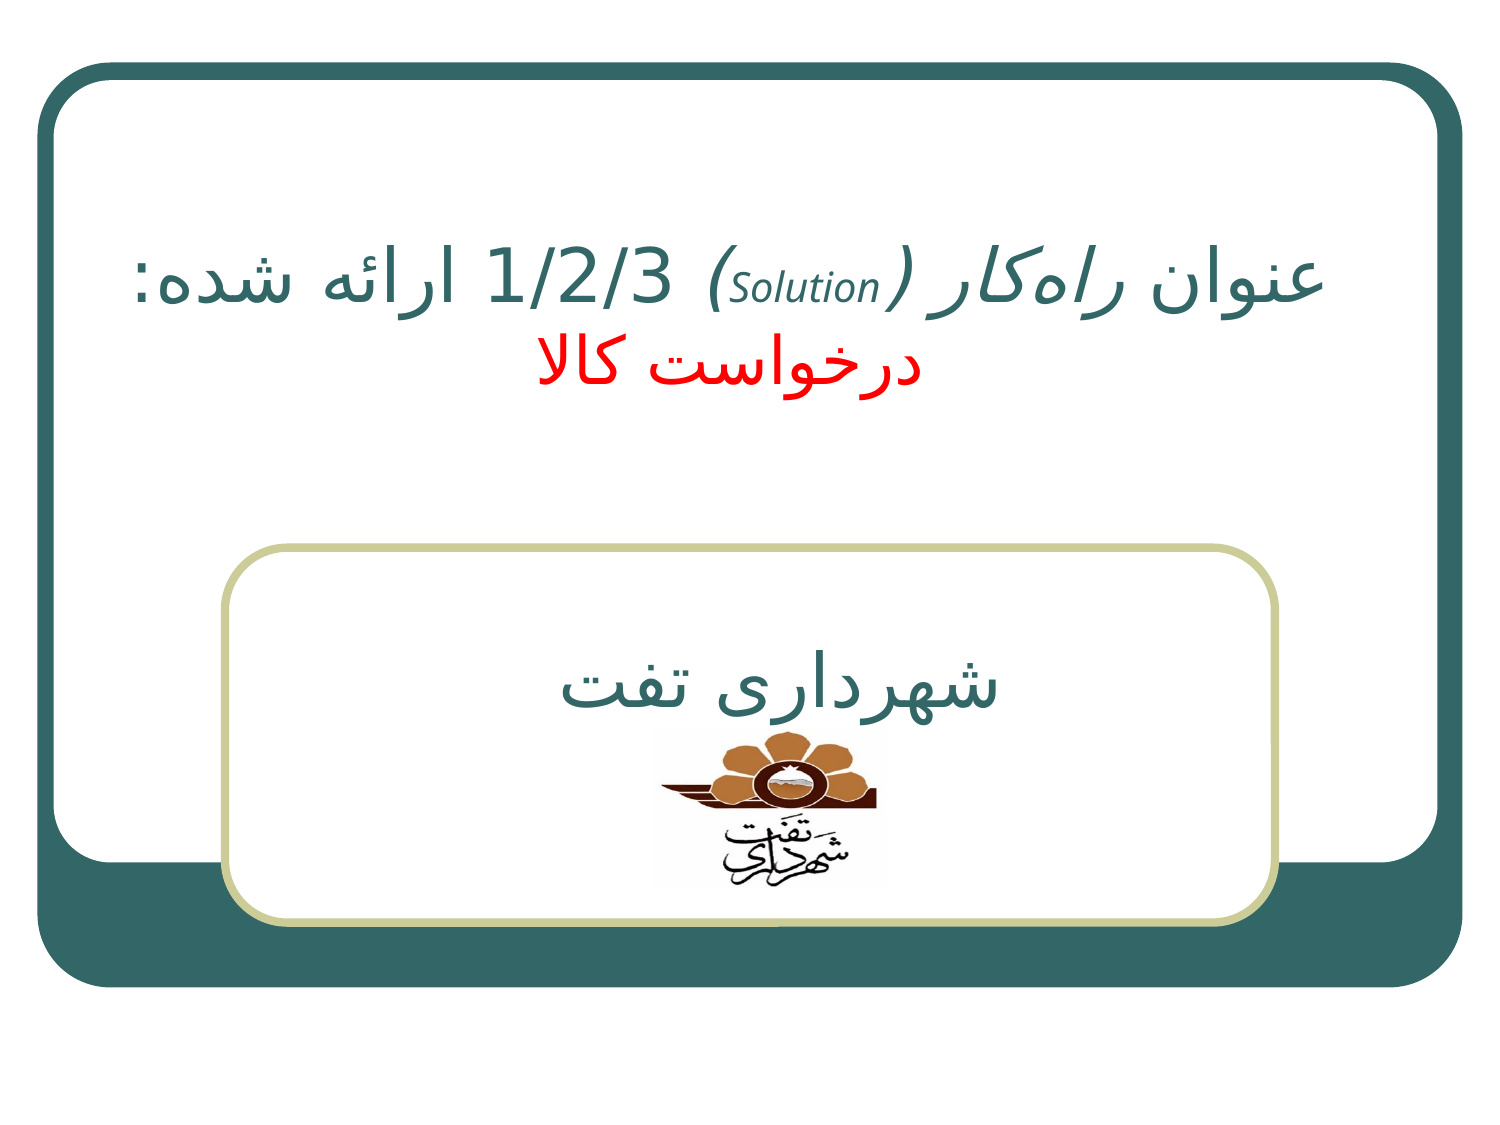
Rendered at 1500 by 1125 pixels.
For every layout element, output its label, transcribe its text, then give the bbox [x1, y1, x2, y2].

title عنوان راه‌كار (Solution) 1/2/3 ارائه شده: درخواست کالا [112, 176, 1348, 450]
picture [650, 729, 887, 888]
subtitle شهرداری تفت . [137, 562, 1400, 900]
